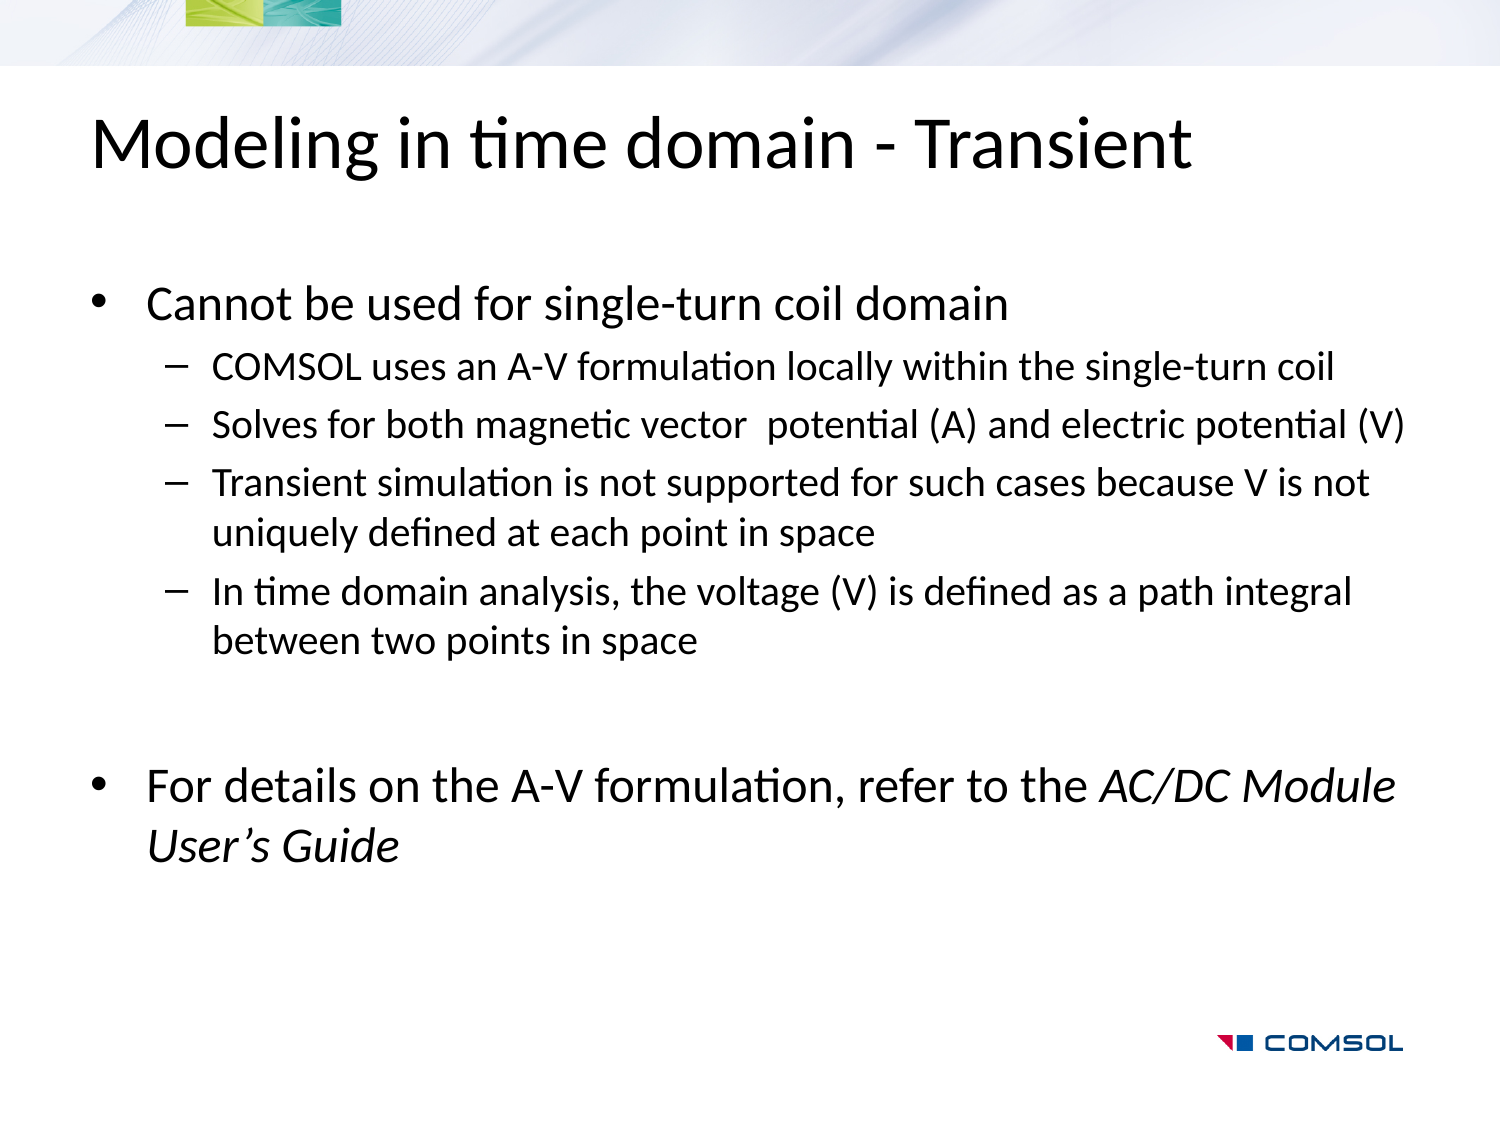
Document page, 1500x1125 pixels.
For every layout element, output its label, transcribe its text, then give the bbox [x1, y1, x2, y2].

list Cannot be used for single-turn coil domain COMSOL uses an A-V formulation locally within the single-turn coil Solves for both magnetic vector potential (A) and electric potential (V) Transient simulation is not supported for such cases because V is not uniquely defined at each point in space In time domain analysis, the voltage (V) is defined as a path integral between two points in space For details on the A-V formulation, refer to the AC/DC Module User’s Guide [75, 262, 1425, 1005]
title Modeling in time domain - Transient [75, 45, 1425, 233]
picture [0, 0, 1500, 1125]
